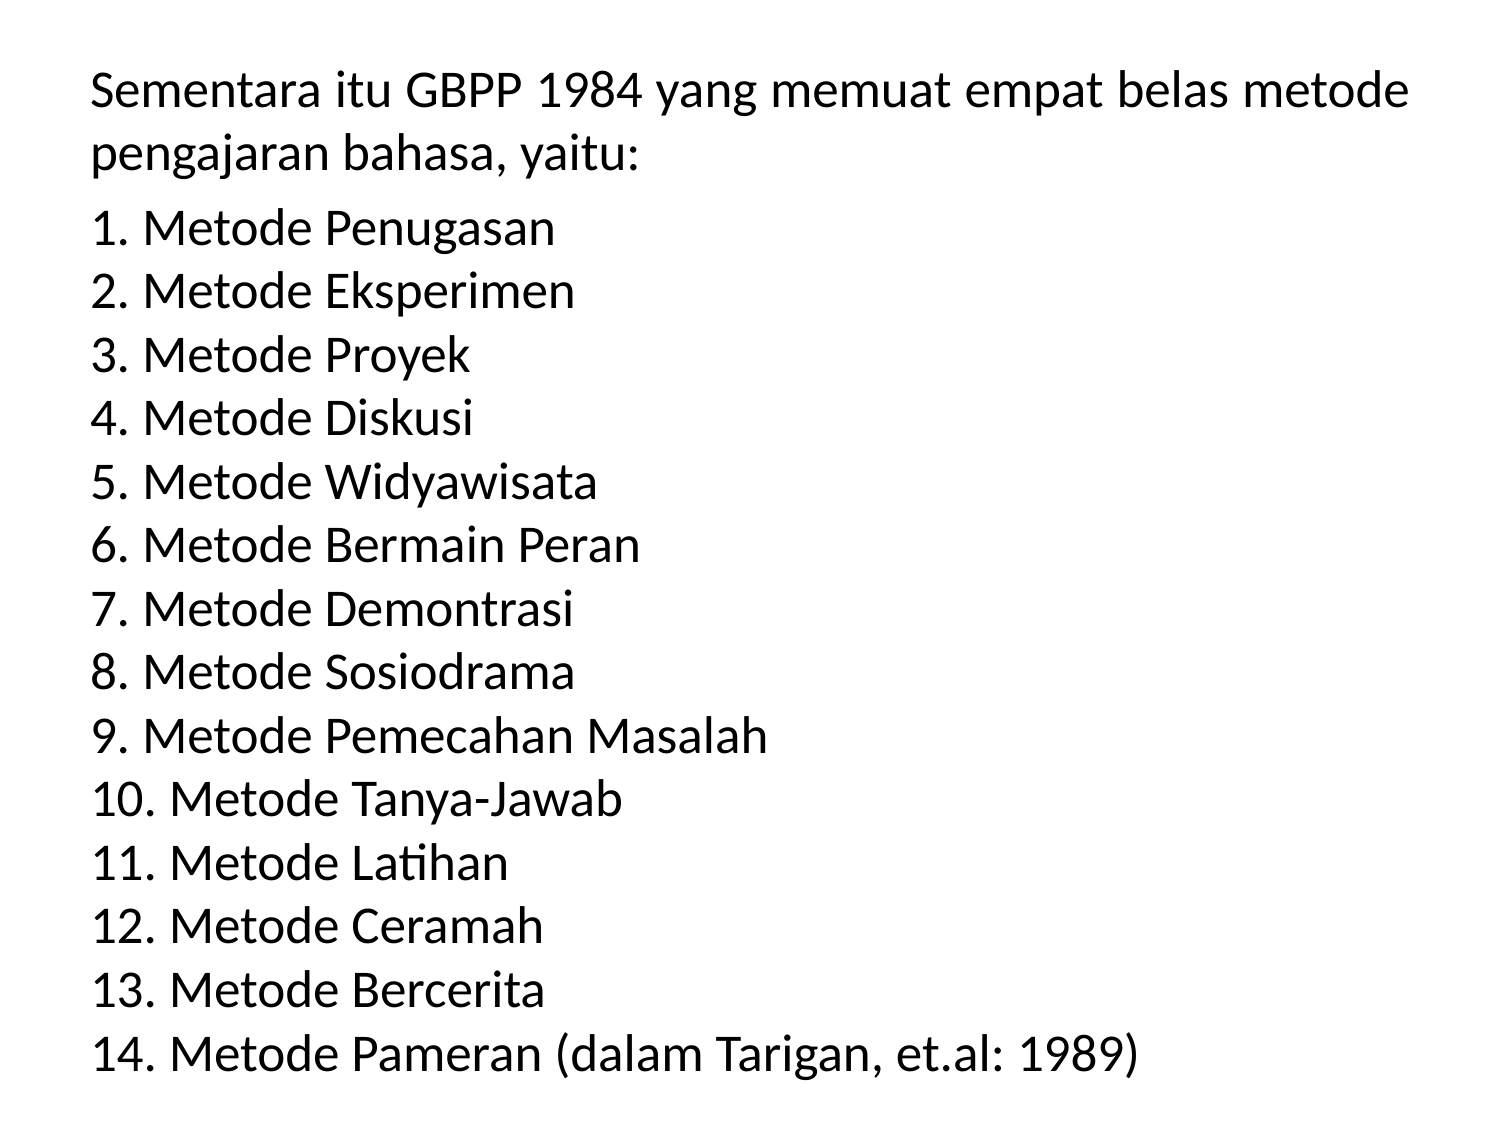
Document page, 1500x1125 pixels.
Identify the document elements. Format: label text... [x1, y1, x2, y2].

list Sementara itu GBPP 1984 yang memuat empat belas metode pengajaran bahasa, yaitu: 1. Metode Penugasan 2. Metode Eksperimen 3. Metode Proyek 4. Metode Diskusi 5. Metode Widyawisata 6. Metode Bermain Peran 7. Metode Demontrasi 8. Metode Sosiodrama 9. Metode Pemecahan Masalah 10. Metode Tanya-Jawab 11. Metode Latihan 12. Metode Ceramah 13. Metode Bercerita 14. Metode Pameran (dalam Tarigan, et.al: 1989) [75, 46, 1425, 1090]
